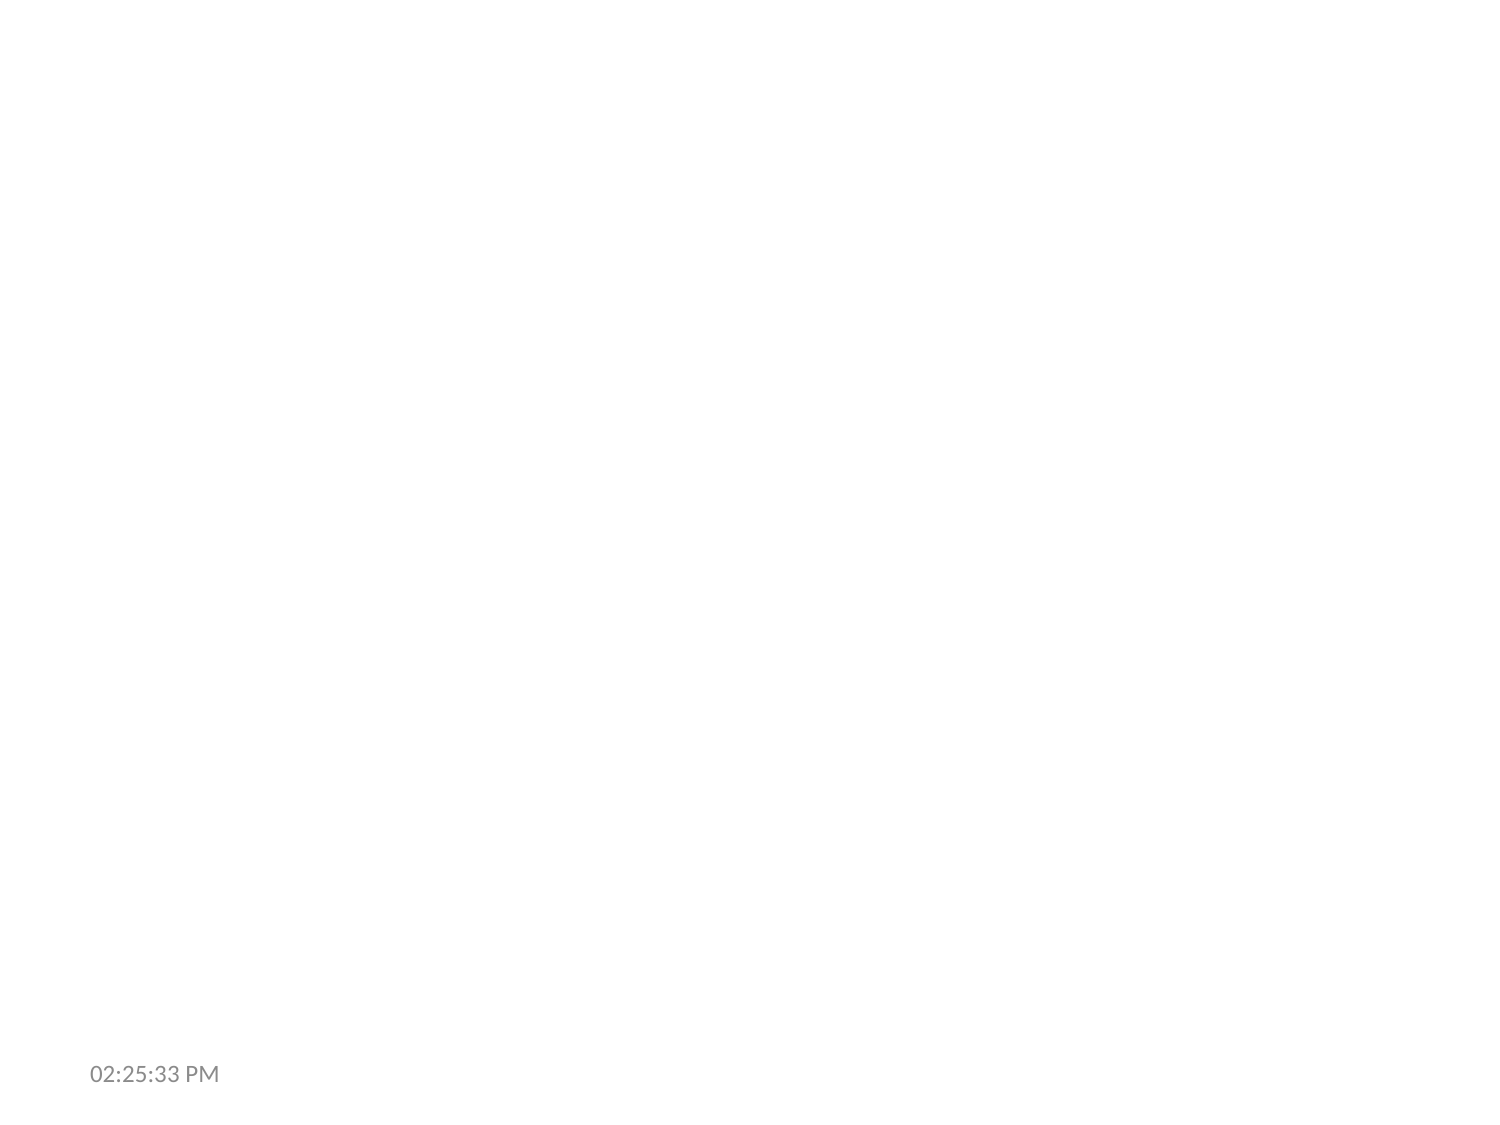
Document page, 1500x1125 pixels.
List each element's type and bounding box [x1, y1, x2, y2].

slide_number [75, 1042, 425, 1103]
